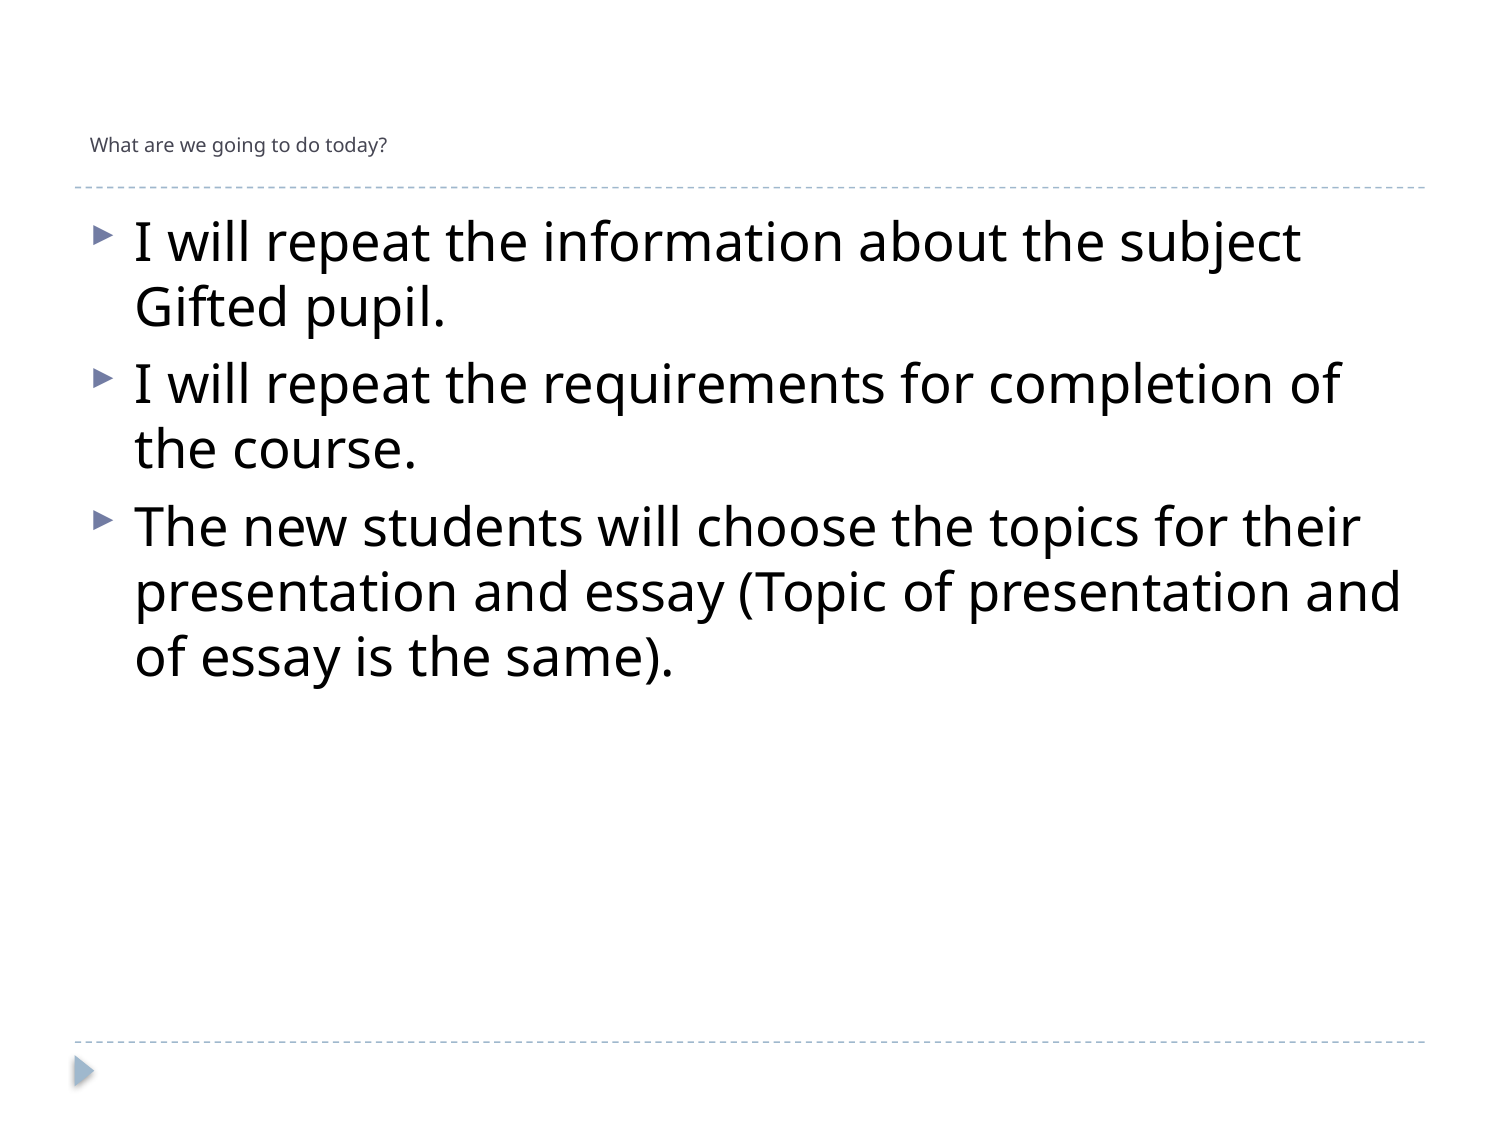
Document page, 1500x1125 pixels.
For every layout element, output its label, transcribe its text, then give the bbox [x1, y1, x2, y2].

title What are we going to do today? [75, 24, 1425, 188]
list I will repeat the information about the subject Gifted pupil. I will repeat the requirements for completion of the course. The new students will choose the topics for their presentation and essay (Topic of presentation and of essay is the same). [75, 200, 1425, 1010]
